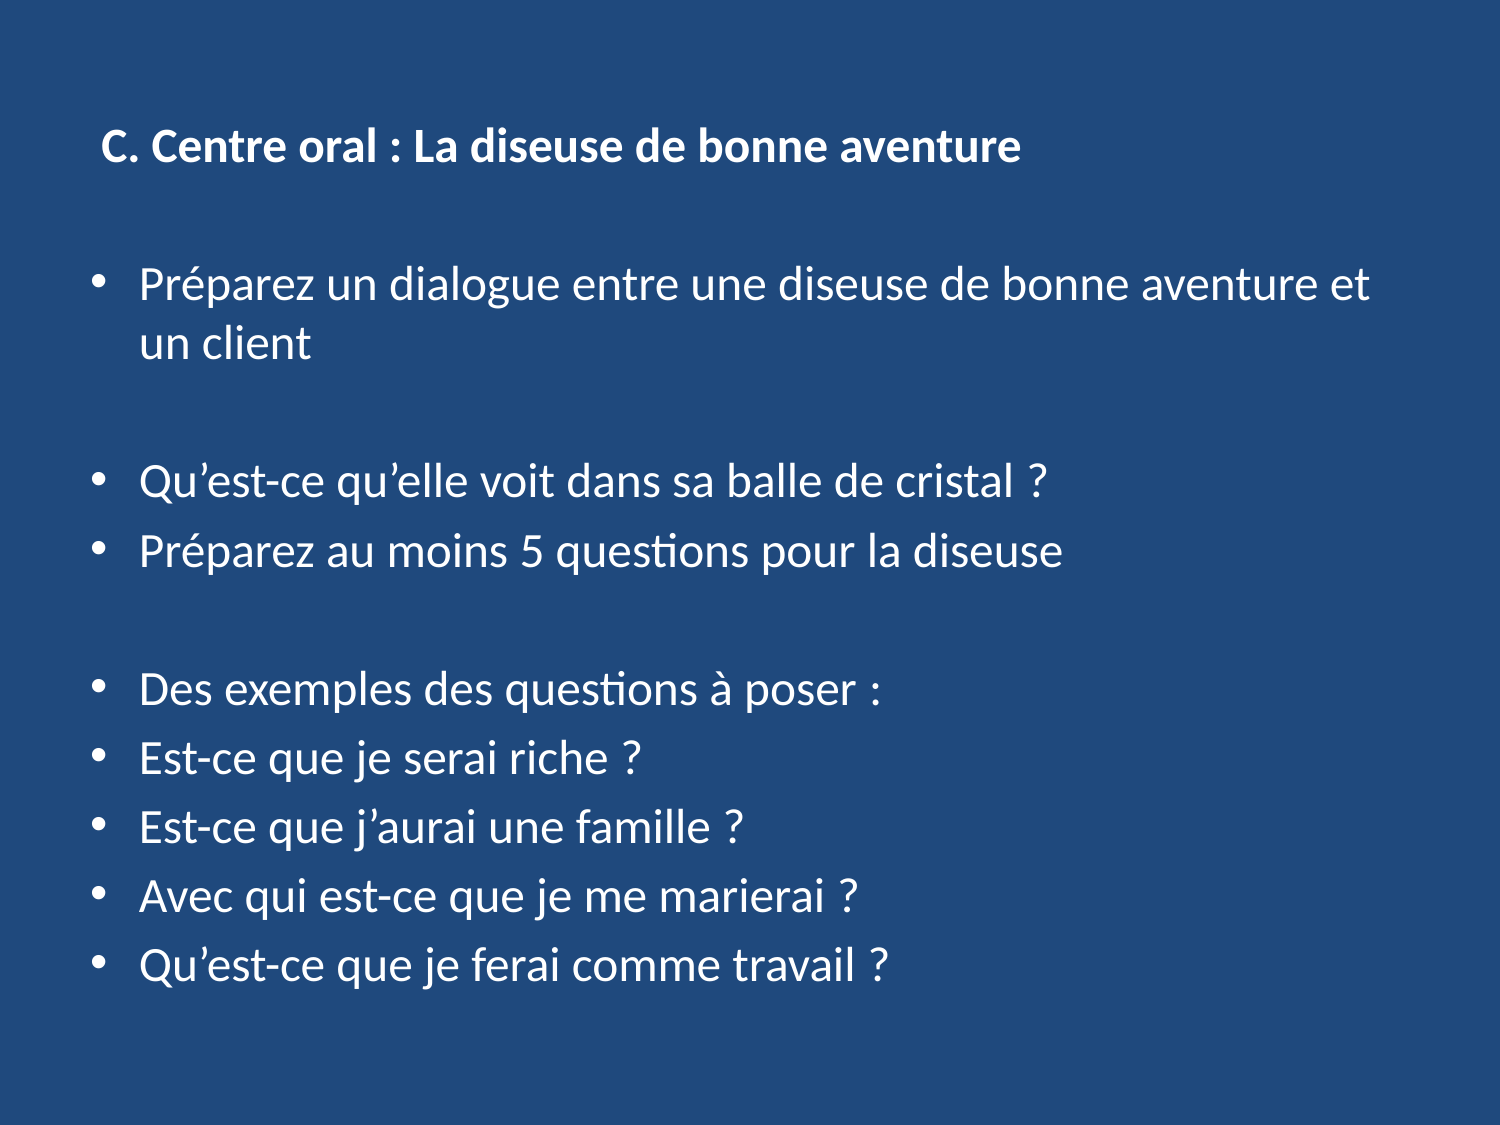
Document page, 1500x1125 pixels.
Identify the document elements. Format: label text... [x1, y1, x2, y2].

list C. Centre oral : La diseuse de bonne aventure Préparez un dialogue entre une diseuse de bonne aventure et un client Qu’est-ce qu’elle voit dans sa balle de cristal ? Préparez au moins 5 questions pour la diseuse Des exemples des questions à poser : Est-ce que je serai riche ? Est-ce que j’aurai une famille ? Avec qui est-ce que je me marierai ? Qu’est-ce que je ferai comme travail ? [75, 105, 1425, 1005]
